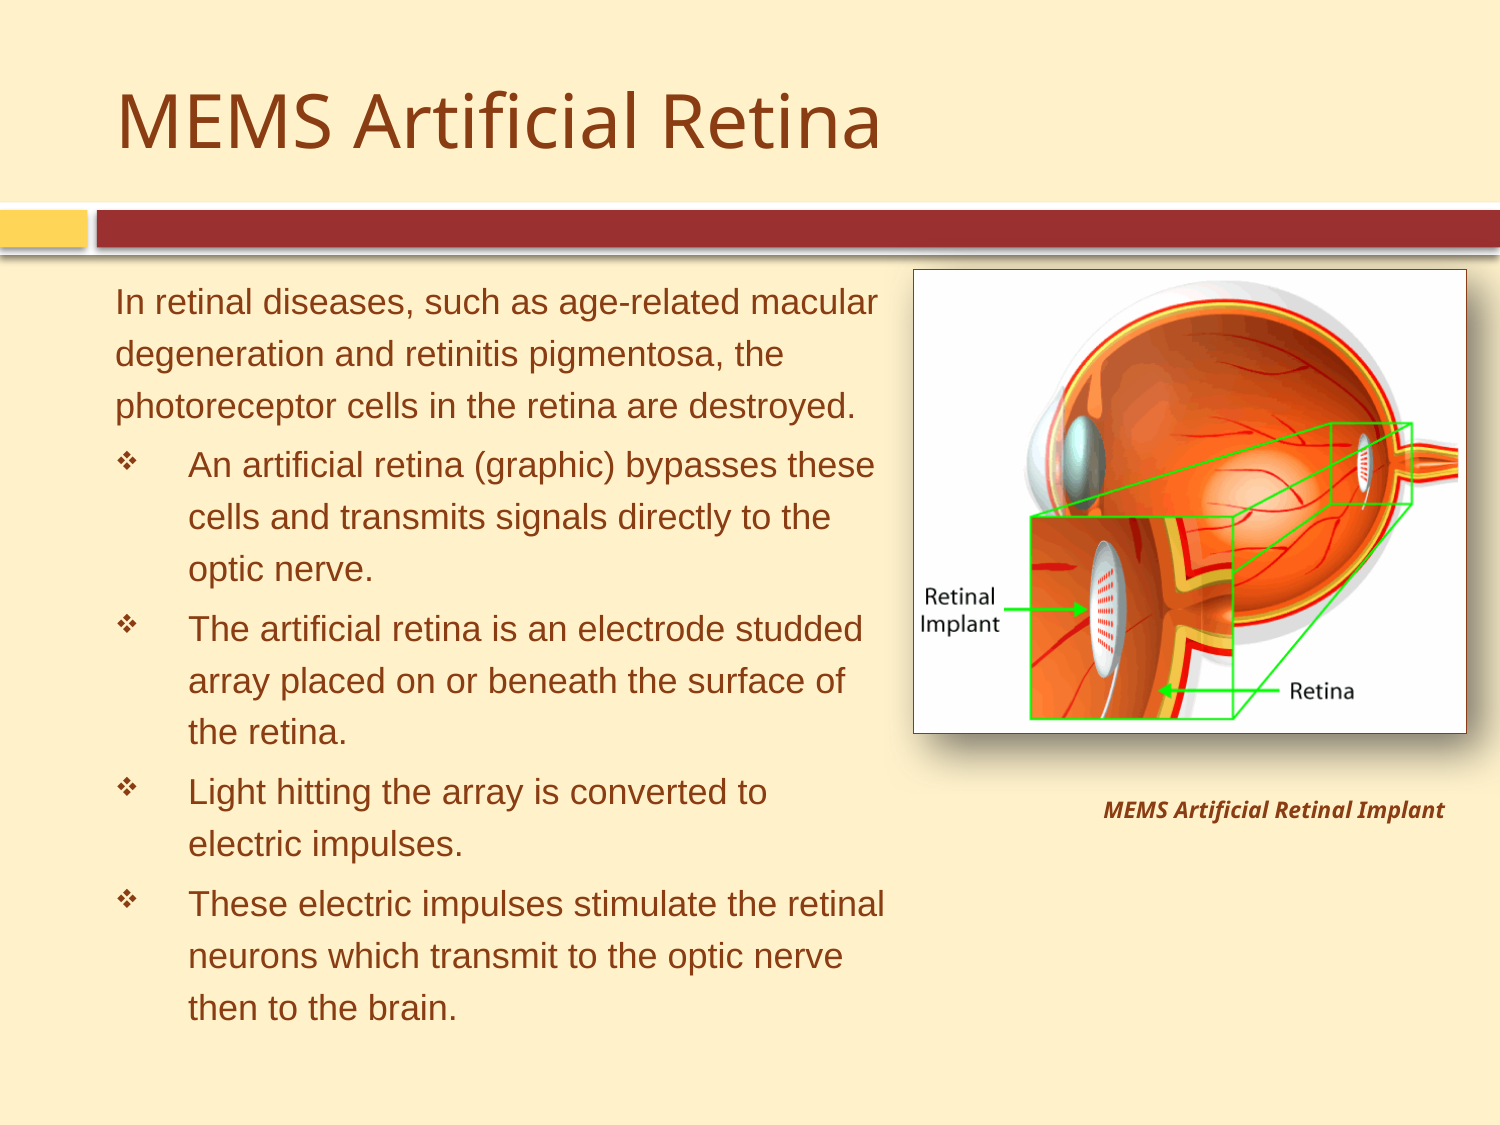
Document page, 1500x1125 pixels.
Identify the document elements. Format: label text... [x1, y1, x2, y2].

picture [913, 268, 1467, 734]
title MEMS Artificial Retina [100, 37, 1438, 200]
text_box MEMS Artificial Retinal Implant [1061, 788, 1461, 831]
list In retinal diseases, such as age-related macular degeneration and retinitis pigmentosa, the photoreceptor cells in the retina are destroyed. An artificial retina (graphic) bypasses these cells and transmits signals directly to the optic nerve. The artificial retina is an electrode studded array placed on or beneath the surface of the retina. Light hitting the array is converted to electric impulses. These electric impulses stimulate the retinal neurons which transmit to the optic nerve then to the brain. [100, 262, 905, 1090]
